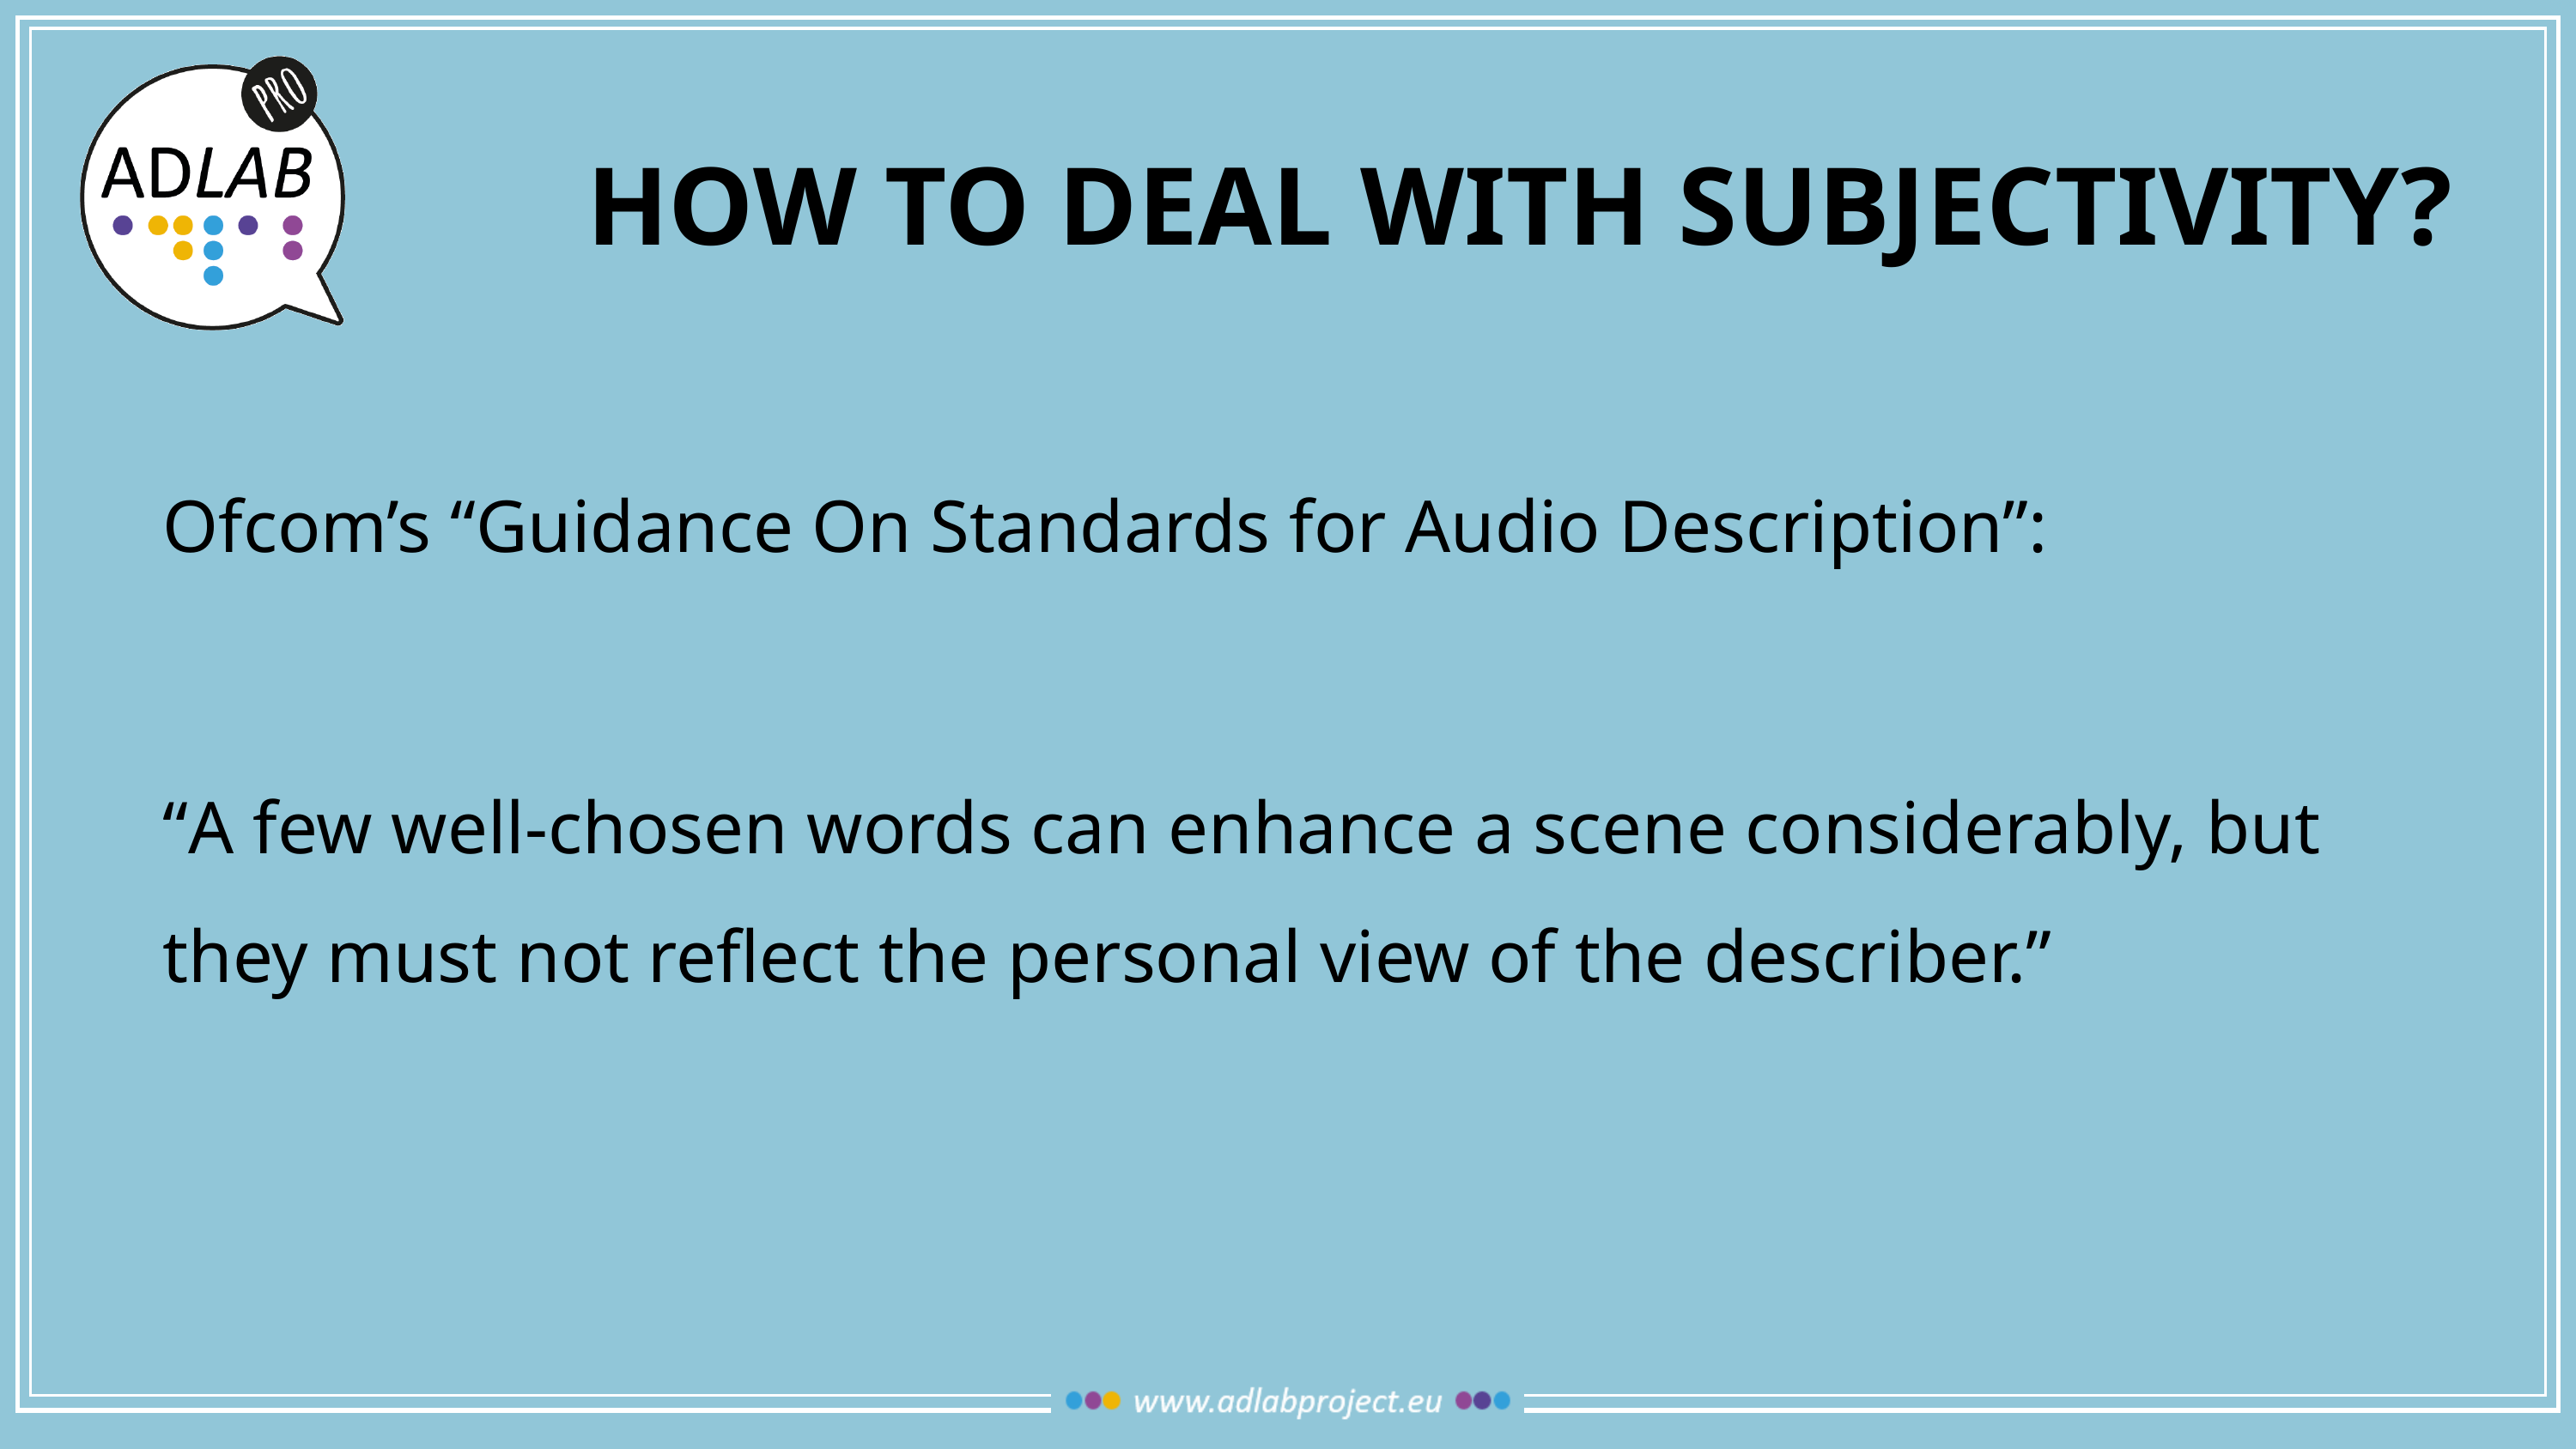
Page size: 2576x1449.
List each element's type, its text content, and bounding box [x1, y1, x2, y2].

list Ofcom’s “Guidance On Standards for Audio Description”: “A few well-chosen words can enhance a scene considerably, but they must not reflect the personal view of the describer.” [150, 431, 2467, 1181]
title HOW TO DEAL WITH SUBJECTIVITY? [384, 70, 2467, 351]
picture [72, 49, 353, 330]
picture [1051, 1378, 1524, 1429]
